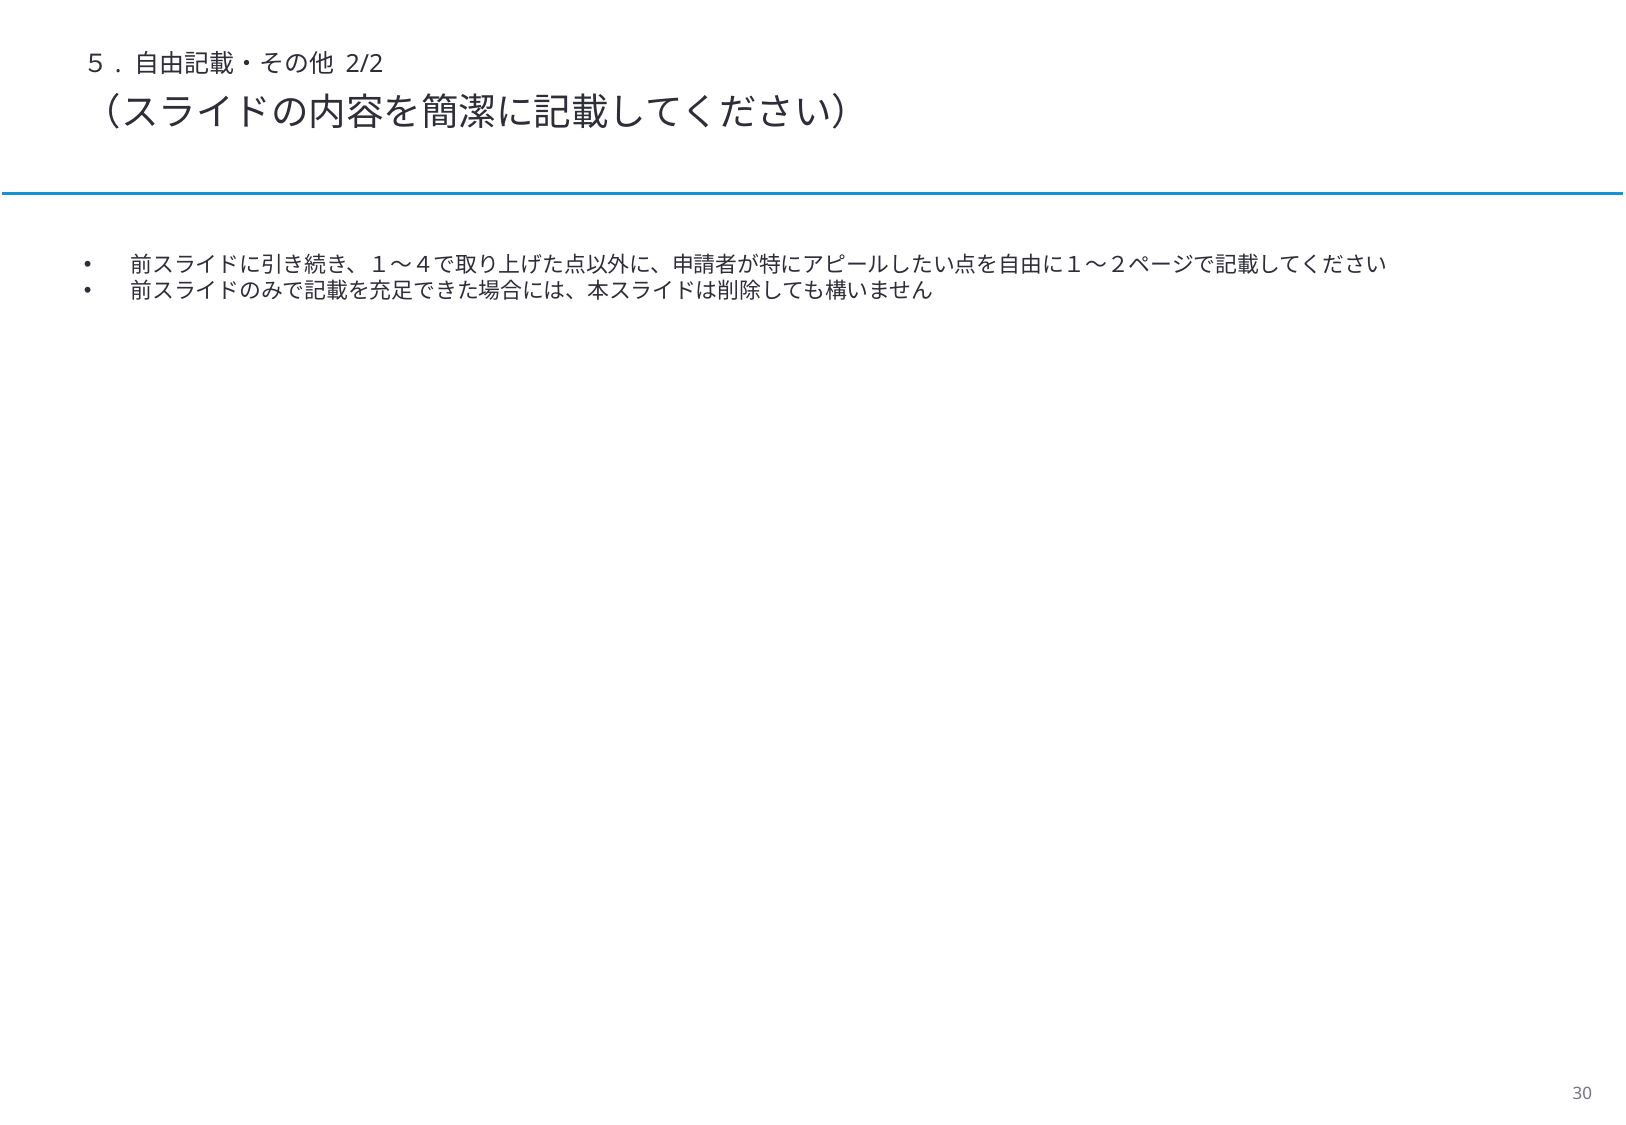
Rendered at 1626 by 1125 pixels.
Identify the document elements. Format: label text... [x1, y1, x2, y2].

list 前スライドに引き続き、１～４で取り上げた点以外に、申請者が特にアピールしたい点を自由に１～２ページで記載してください 前スライドのみで記載を充足できた場合には、本スライドは削除しても構いません [84, 243, 1543, 1065]
list ５. 自由記載・その他 2/2 [84, 40, 1543, 82]
list （スライドの内容を簡潔に記載してください） [84, 83, 1543, 183]
